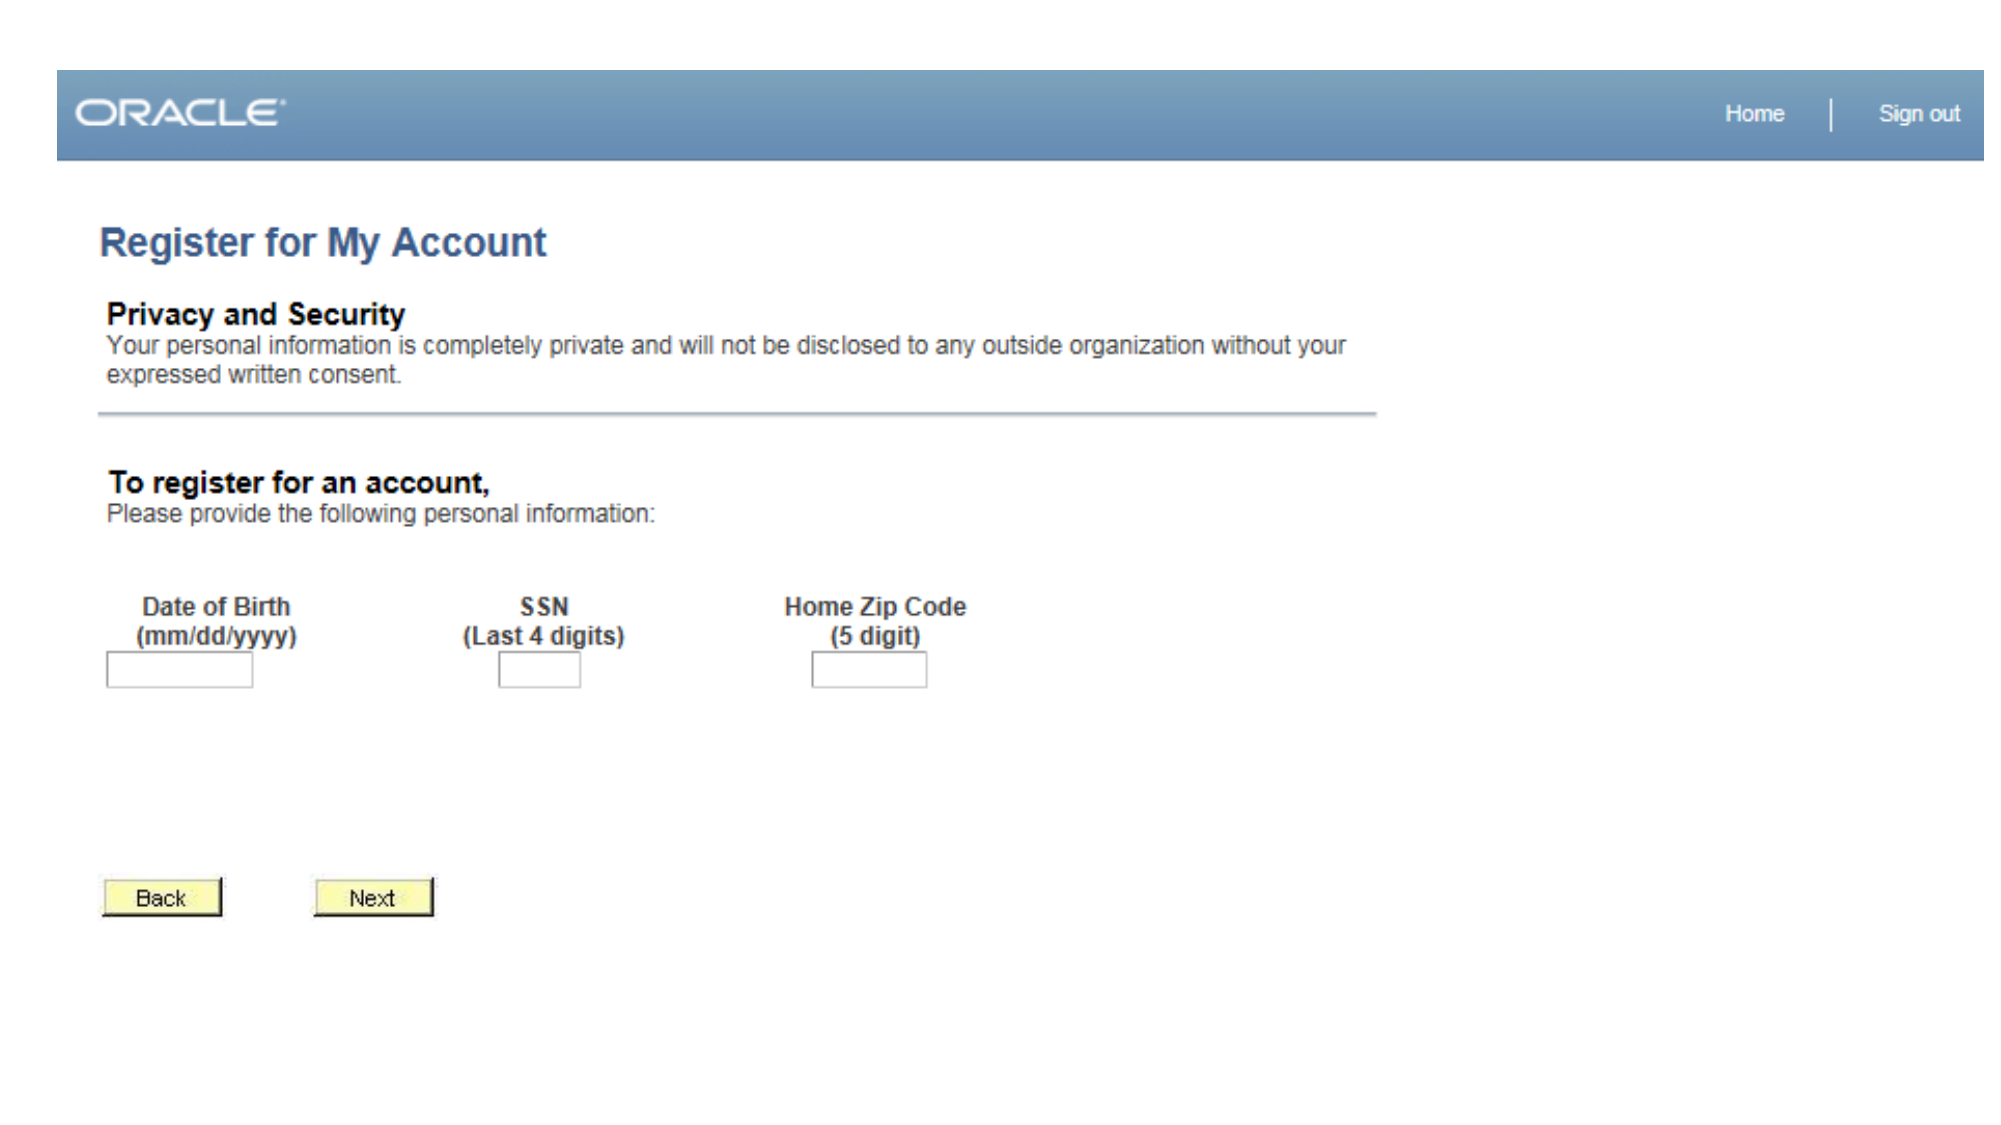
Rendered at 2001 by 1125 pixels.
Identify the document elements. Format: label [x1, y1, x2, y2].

list [57, 70, 1984, 936]
